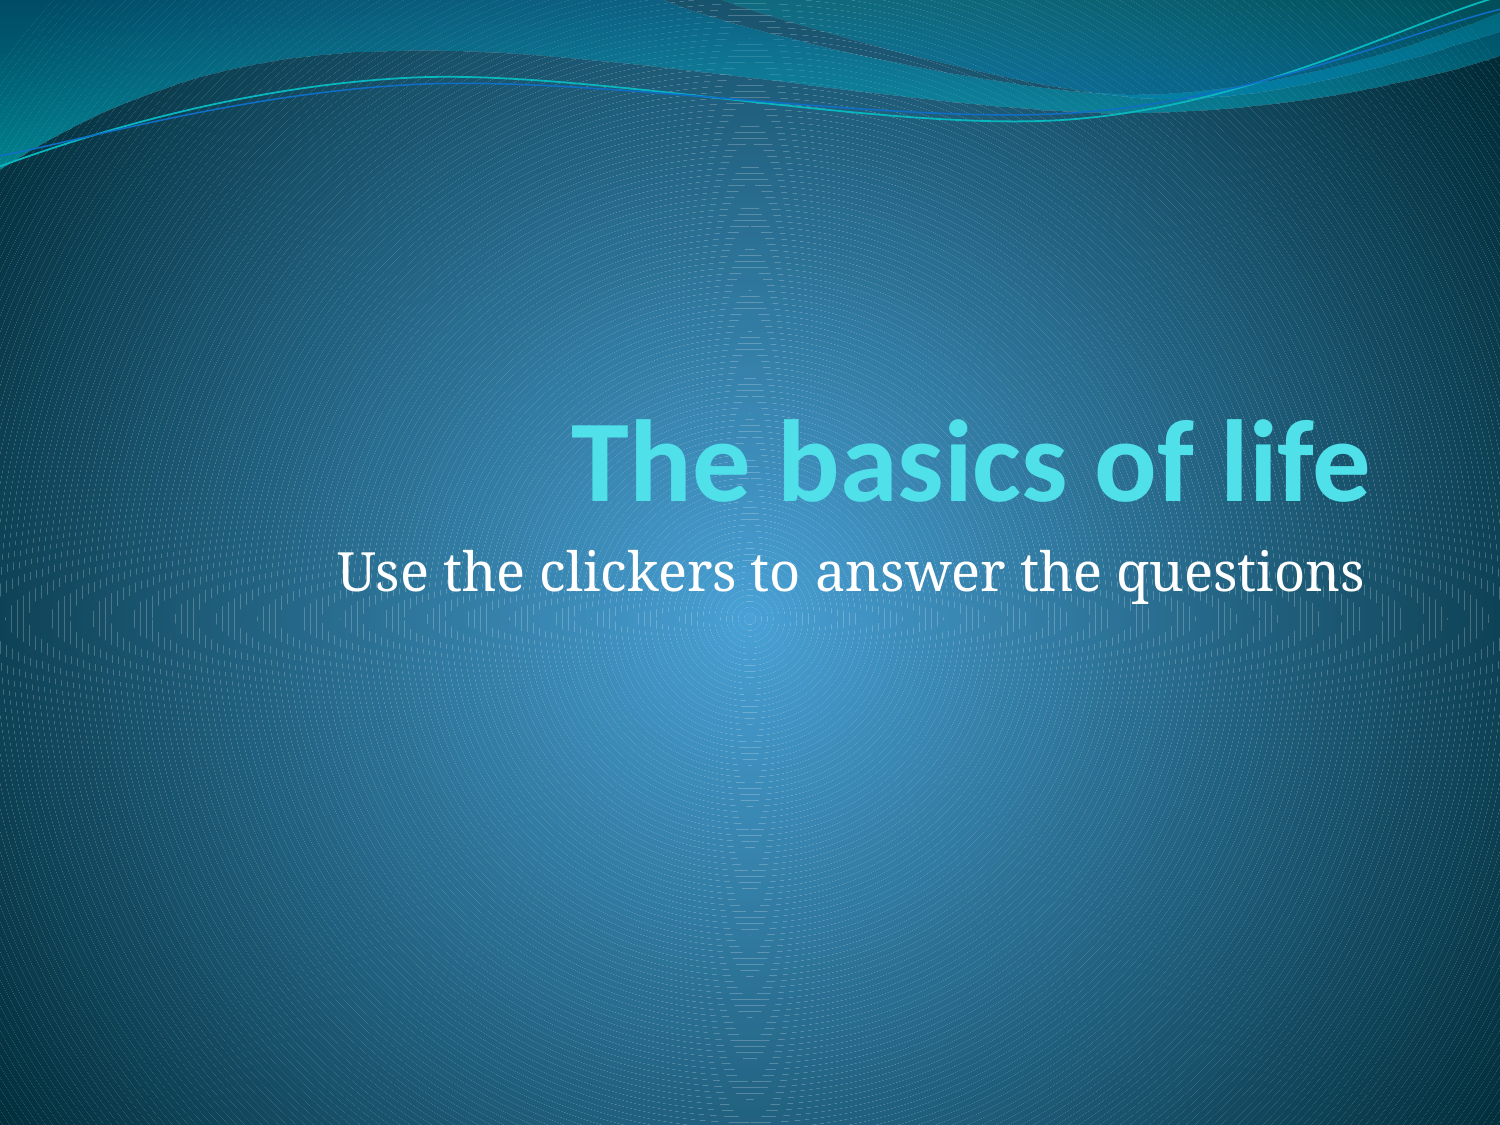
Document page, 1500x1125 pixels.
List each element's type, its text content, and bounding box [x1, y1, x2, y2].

subtitle Use the clickers to answer the questions [87, 529, 1376, 818]
title The basics of life [87, 224, 1376, 525]
